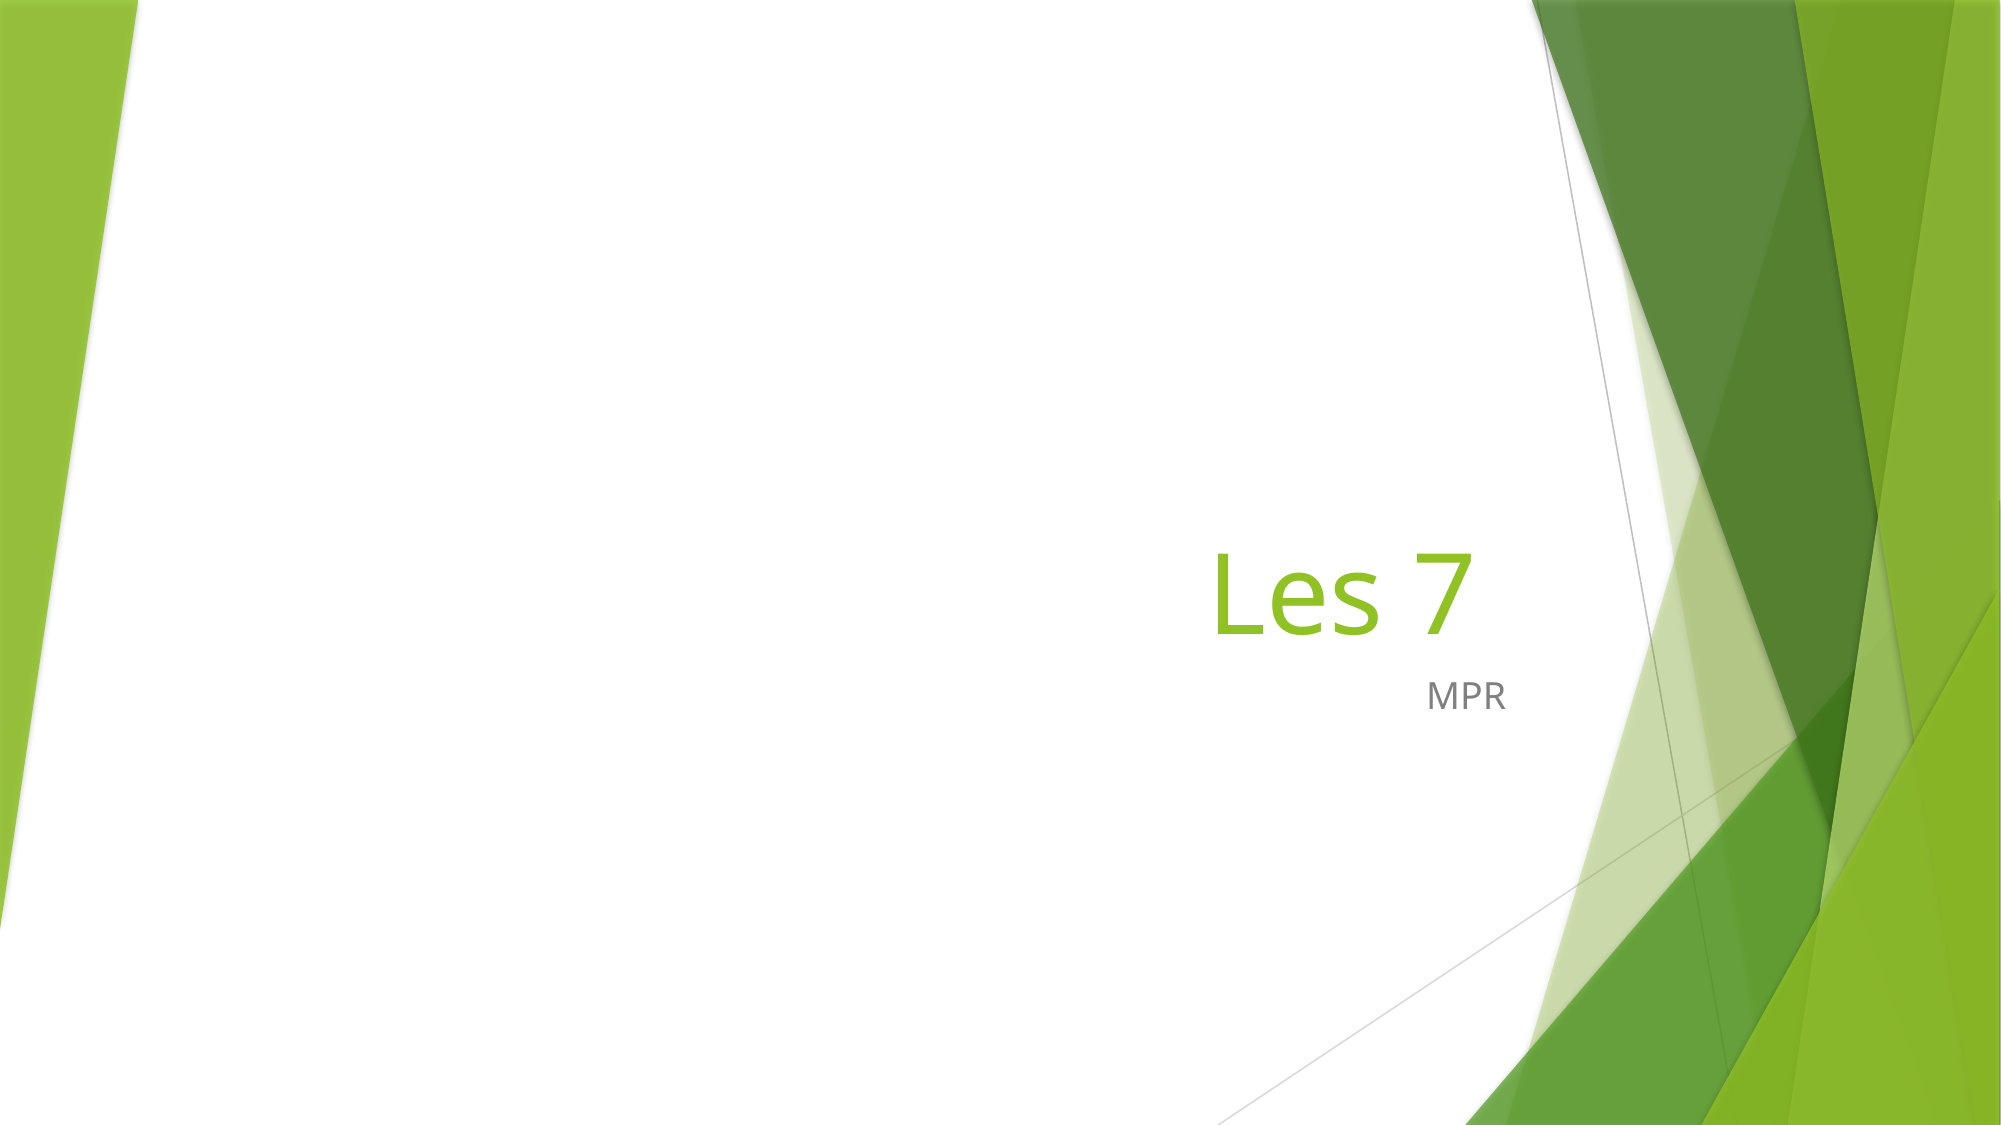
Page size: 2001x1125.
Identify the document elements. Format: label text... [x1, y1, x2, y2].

title Les 7 [247, 394, 1522, 664]
subtitle MPR [247, 664, 1522, 845]
